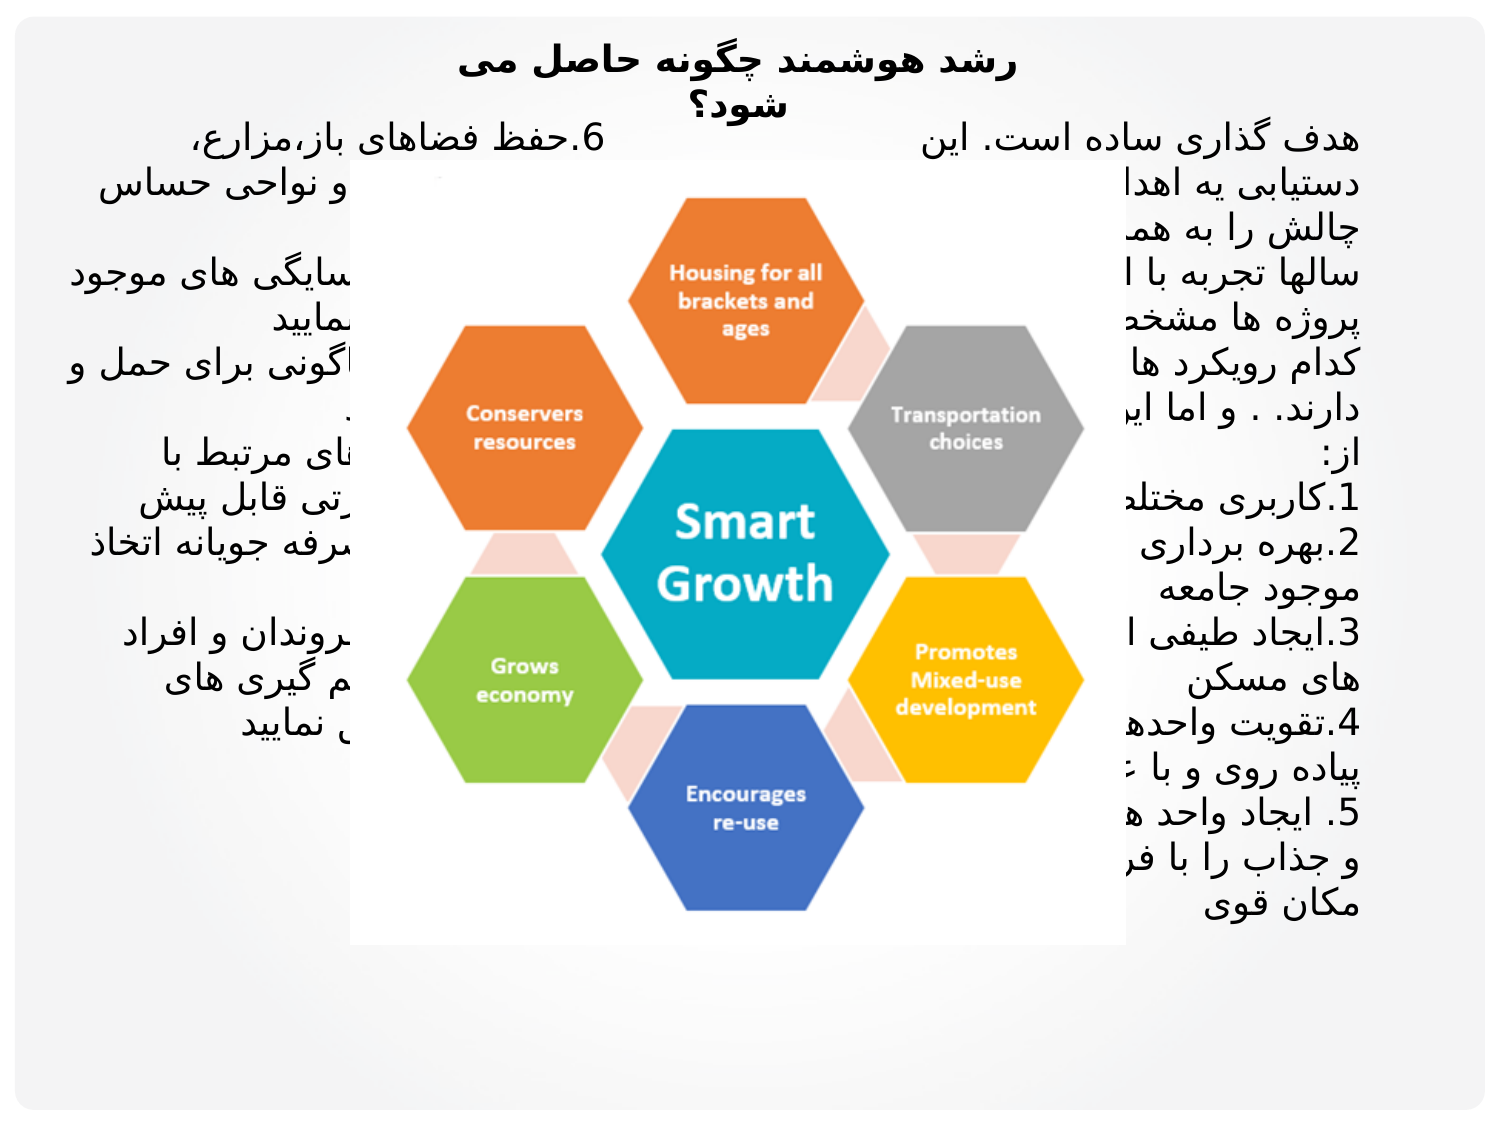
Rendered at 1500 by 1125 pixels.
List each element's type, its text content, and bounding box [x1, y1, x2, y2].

picture [350, 160, 1127, 945]
text_box هدف گذاری ساده است. این دستیابی یه اهداف است که همیشه چالش را به همراه دارد. اما پس از سالها تجربه با انواع متنوعی از پروژه ها مشخص شده است که کدام رویکرد ها بهترین تاثیر را دارند. . و اما این رویکردها عبارتند از: 1.کاربری مختلط زمین 2.بهره برداری از دارایی های موجود جامعه 3.ایجاد طیفی از فرصت ها و گزینه های مسکن 4.تقویت واحدهای همسایگی قابل پیاده روی و با عناصر نزدیک به هم 5. ایجاد واحد های همسایگی متمایز و جذاب را با فراهم کردن یک حس مکان قوی [797, 105, 1376, 976]
text_box 6.حفظ فضاهای باز،مزارع، زیباییهای طبیعی و نواحی حساس زیست محیطی 7.رشد را در همسایگی های موجود ترغیب و تقویت نمایید 8.گزینه های گوناگونی برای حمل و نقل فراهم نمایید 9.تصمیم گیری های مرتبط با توسعه را به صورتی قابل پیش بینی، عادلانه و صرفه جویانه اتخاذ نمایید 10.مشارکت شهروندان و افراد ذینفع را در تصمیم گیری های توسعه ای تشویق نمایید [53, 105, 621, 841]
text_box رشد هوشمند چگونه حاصل می شود؟ [413, 27, 1063, 160]
